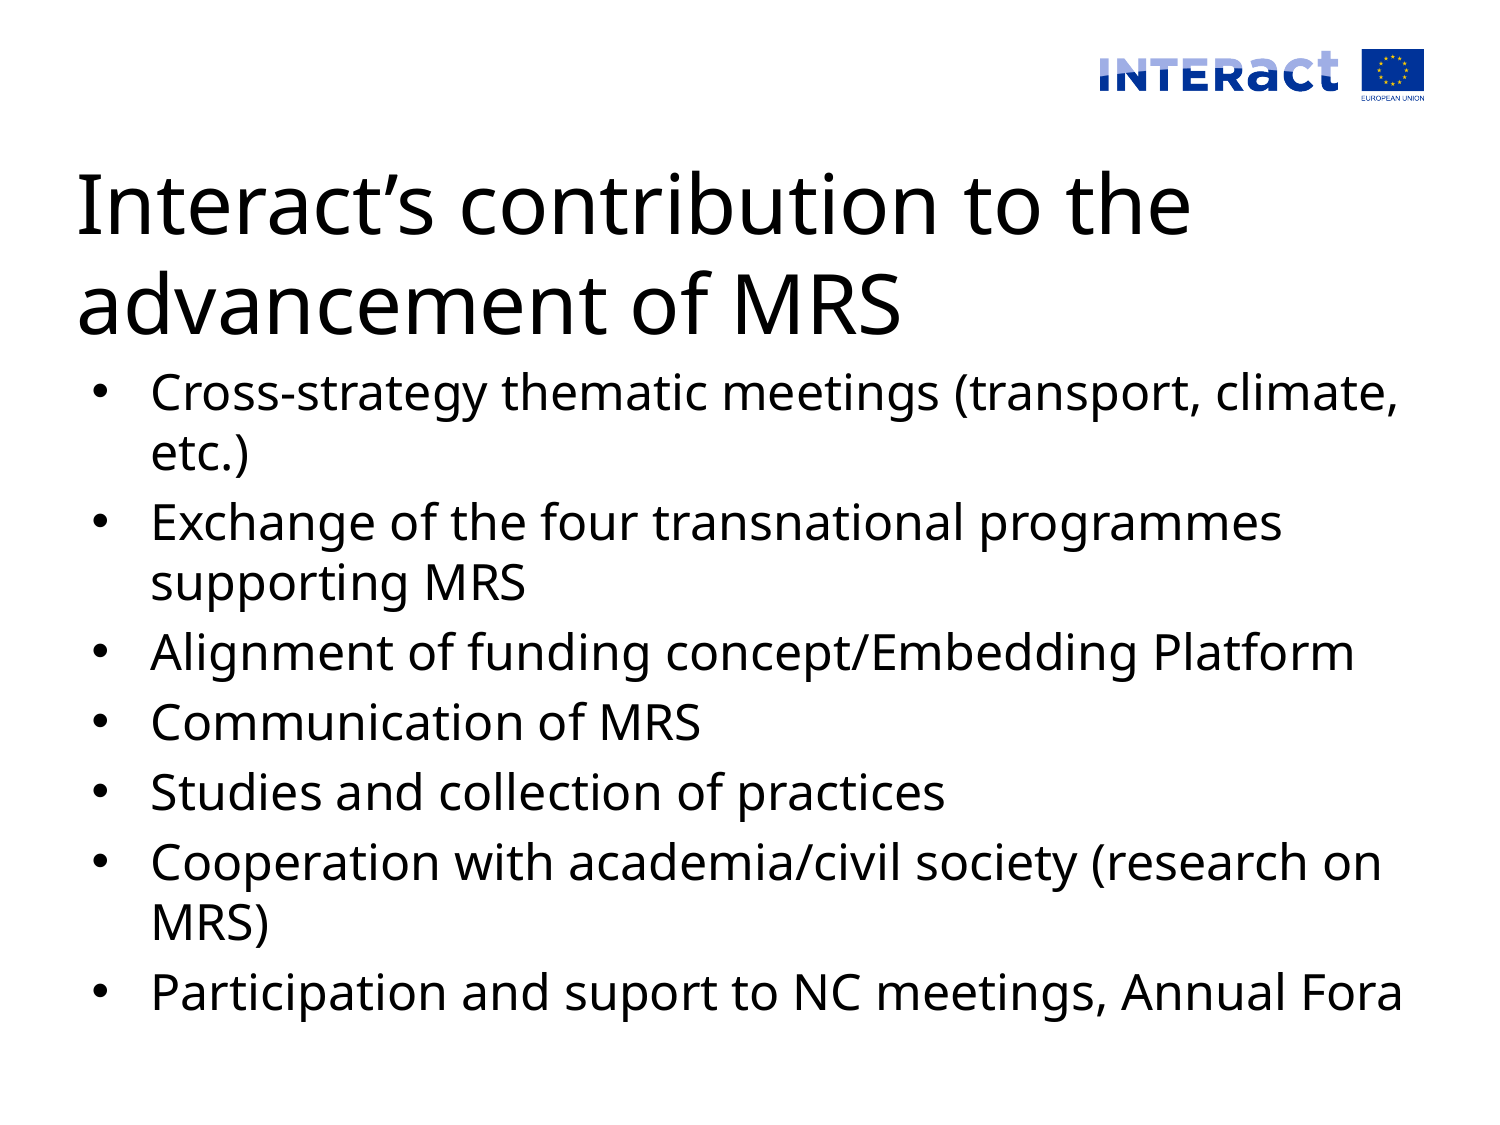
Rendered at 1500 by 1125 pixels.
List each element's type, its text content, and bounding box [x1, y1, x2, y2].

title Interact’s contribution to the advancement of MRS [76, 151, 1424, 353]
list Cross-strategy thematic meetings (transport, climate, etc.) Exchange of the four transnational programmes supporting MRS Alignment of funding concept/Embedding Platform Communication of MRS Studies and collection of practices Cooperation with academia/civil society (research on MRS) Participation and suport to NC meetings, Annual Fora [76, 353, 1424, 1035]
picture [1100, 49, 1424, 101]
